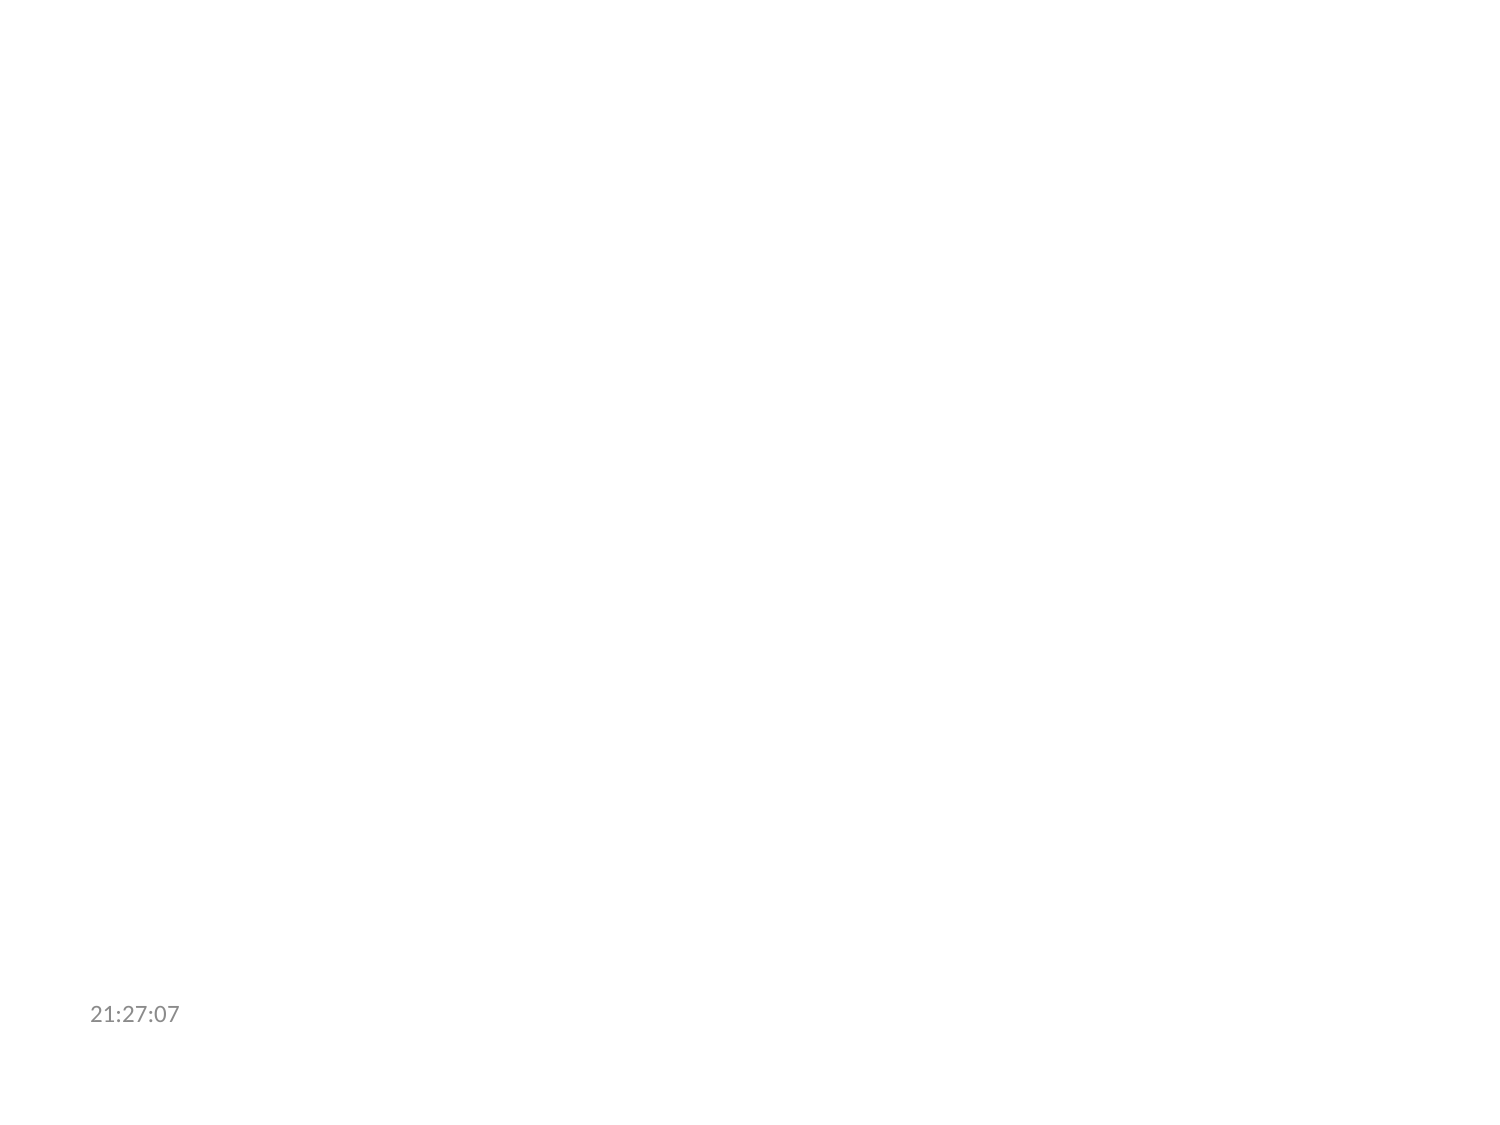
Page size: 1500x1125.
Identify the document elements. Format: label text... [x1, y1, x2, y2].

text_box 15:35:09 [75, 982, 425, 1043]
